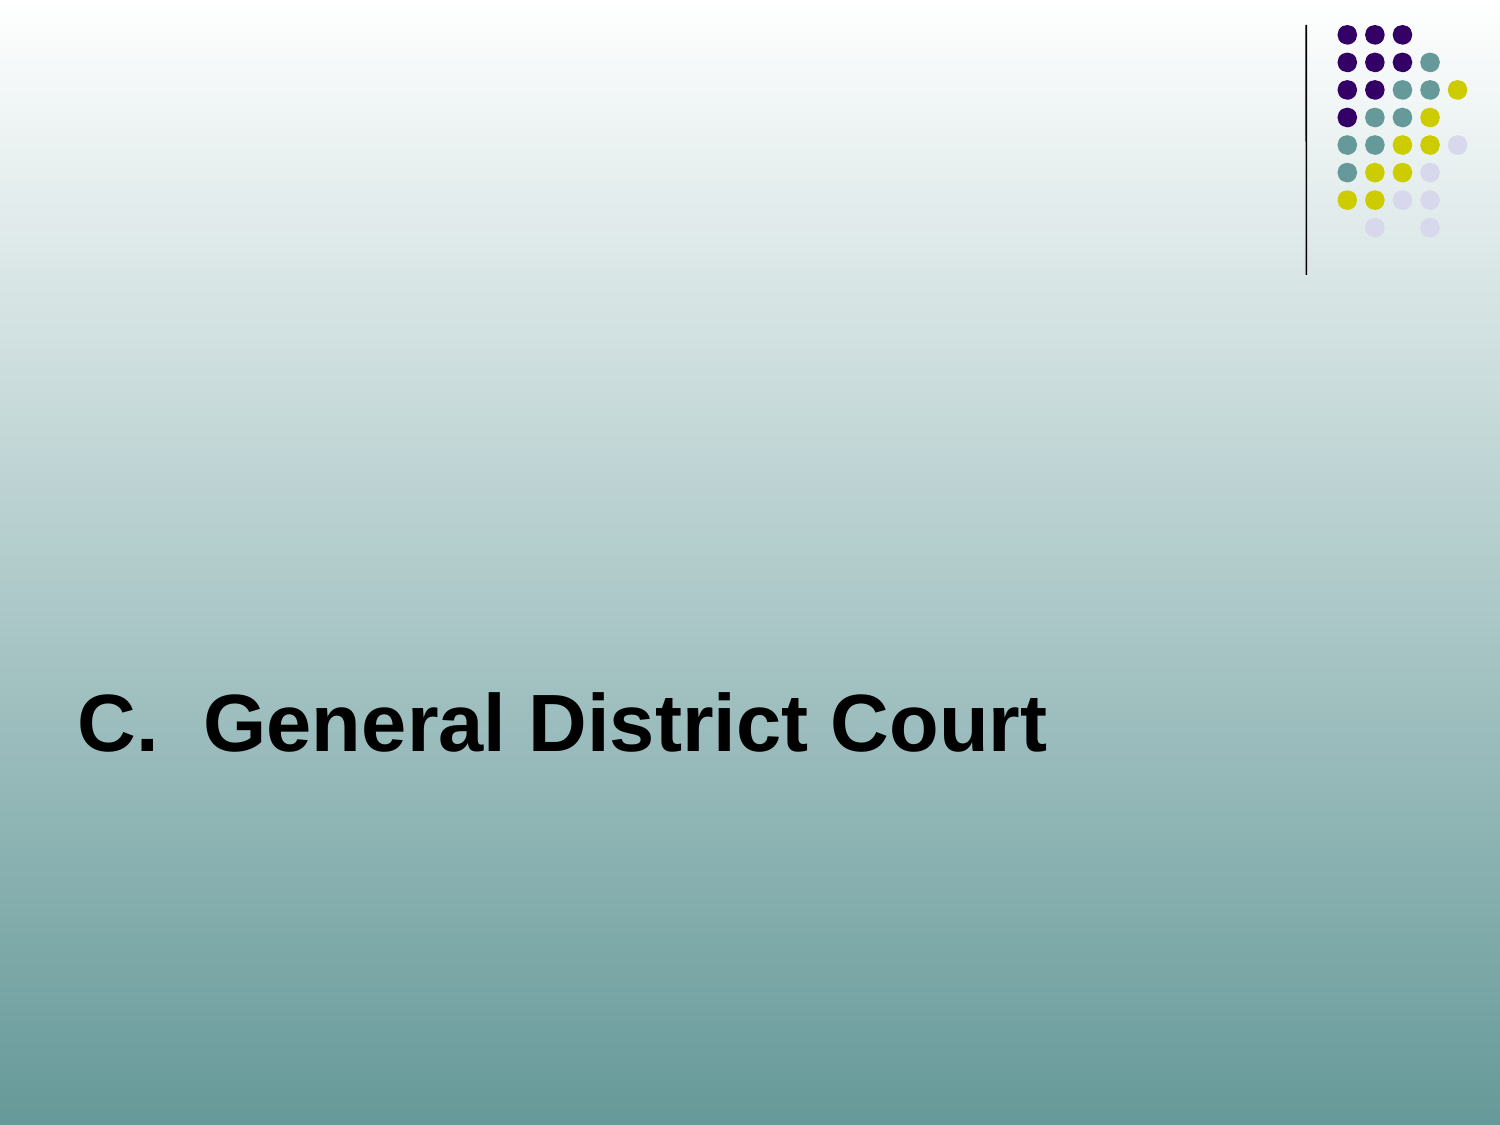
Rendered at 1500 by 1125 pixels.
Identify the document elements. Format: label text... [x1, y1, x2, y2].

title C. General District Court [62, 562, 1300, 775]
